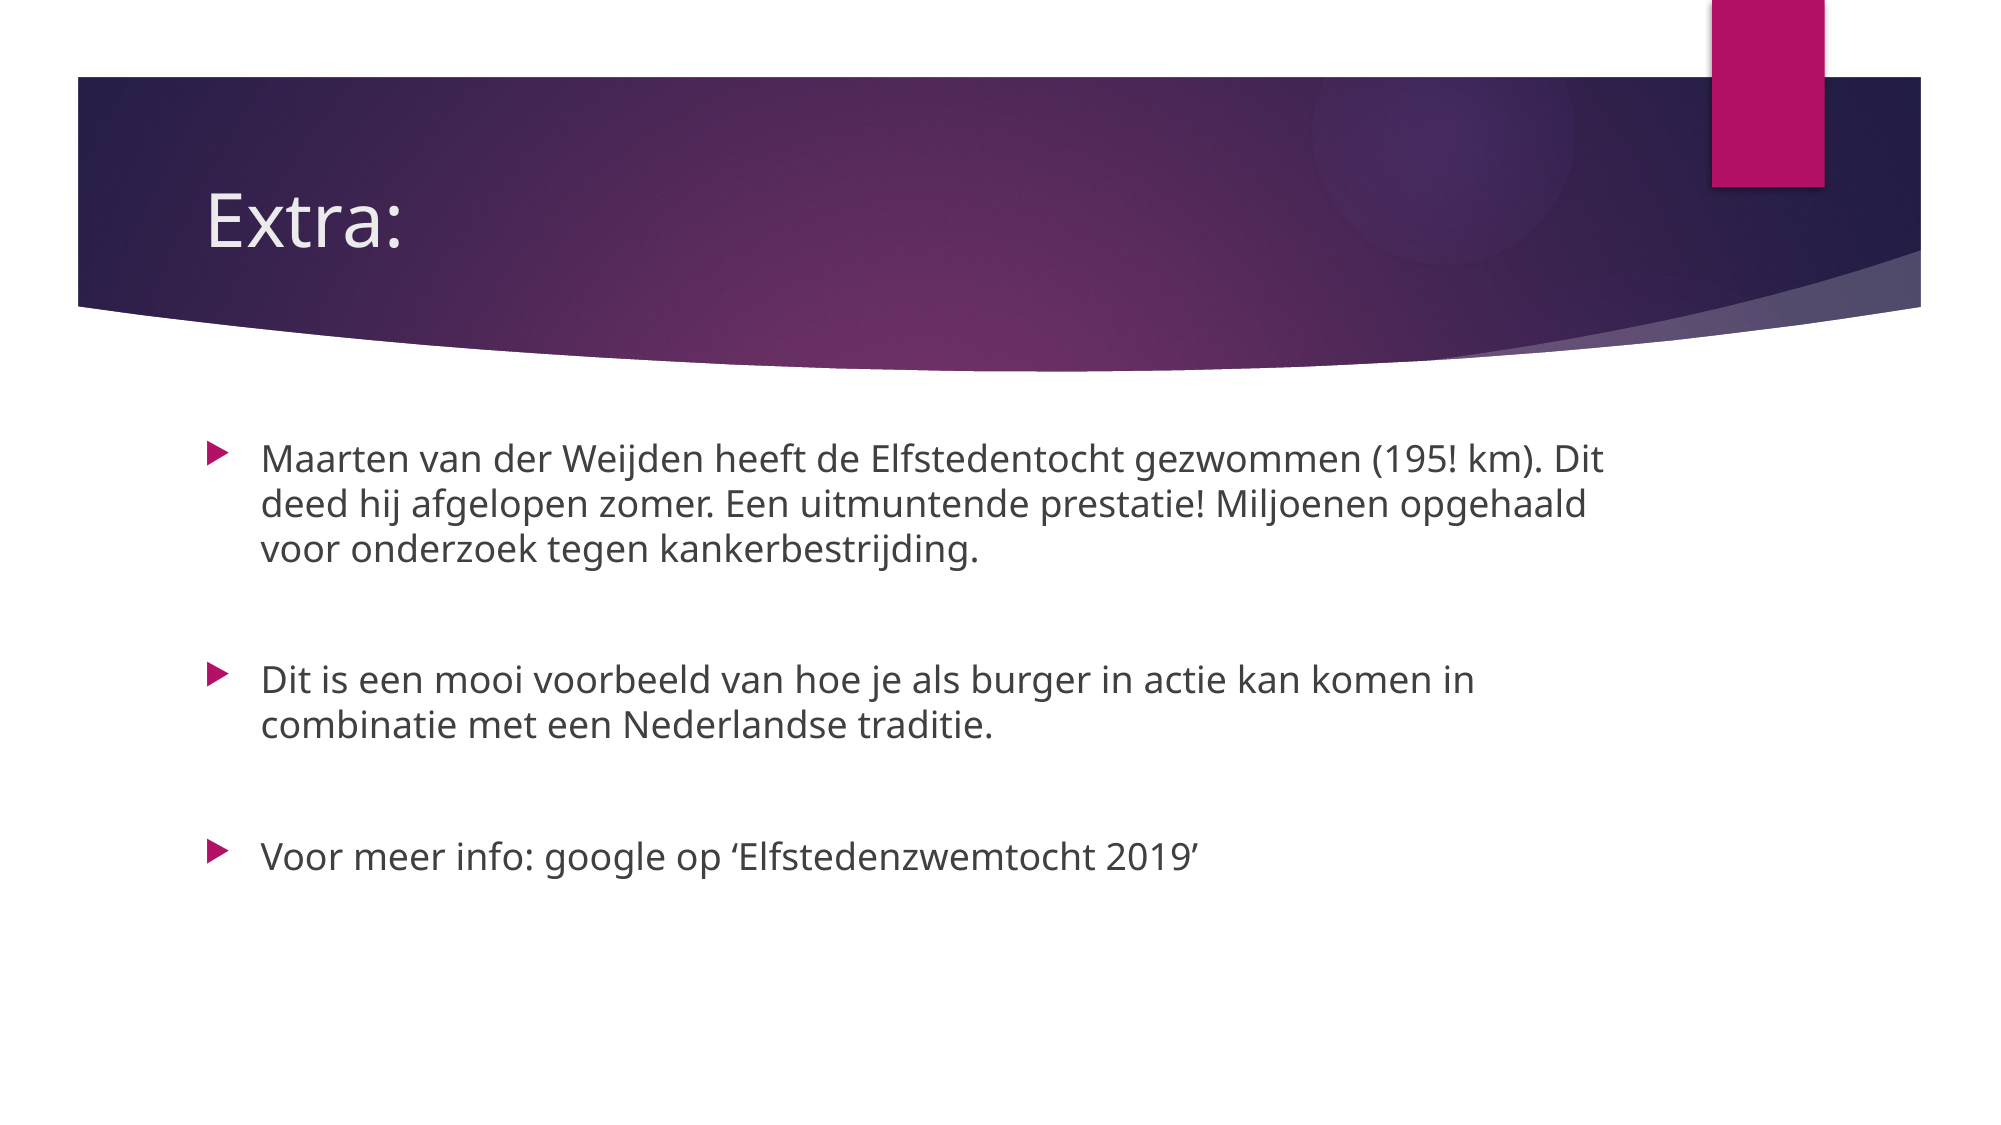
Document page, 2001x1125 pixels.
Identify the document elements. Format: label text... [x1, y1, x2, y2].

list Maarten van der Weijden heeft de Elfstedentocht gezwommen (195! km). Dit deed hij afgelopen zomer. Een uitmuntende prestatie! Miljoenen opgehaald voor onderzoek tegen kankerbestrijding. Dit is een mooi voorbeeld van hoe je als burger in actie kan komen in combinatie met een Nederlandse traditie. Voor meer info: google op ‘Elfstedenzwemtocht 2019’ [189, 427, 1638, 988]
title Extra: [189, 159, 1627, 276]
